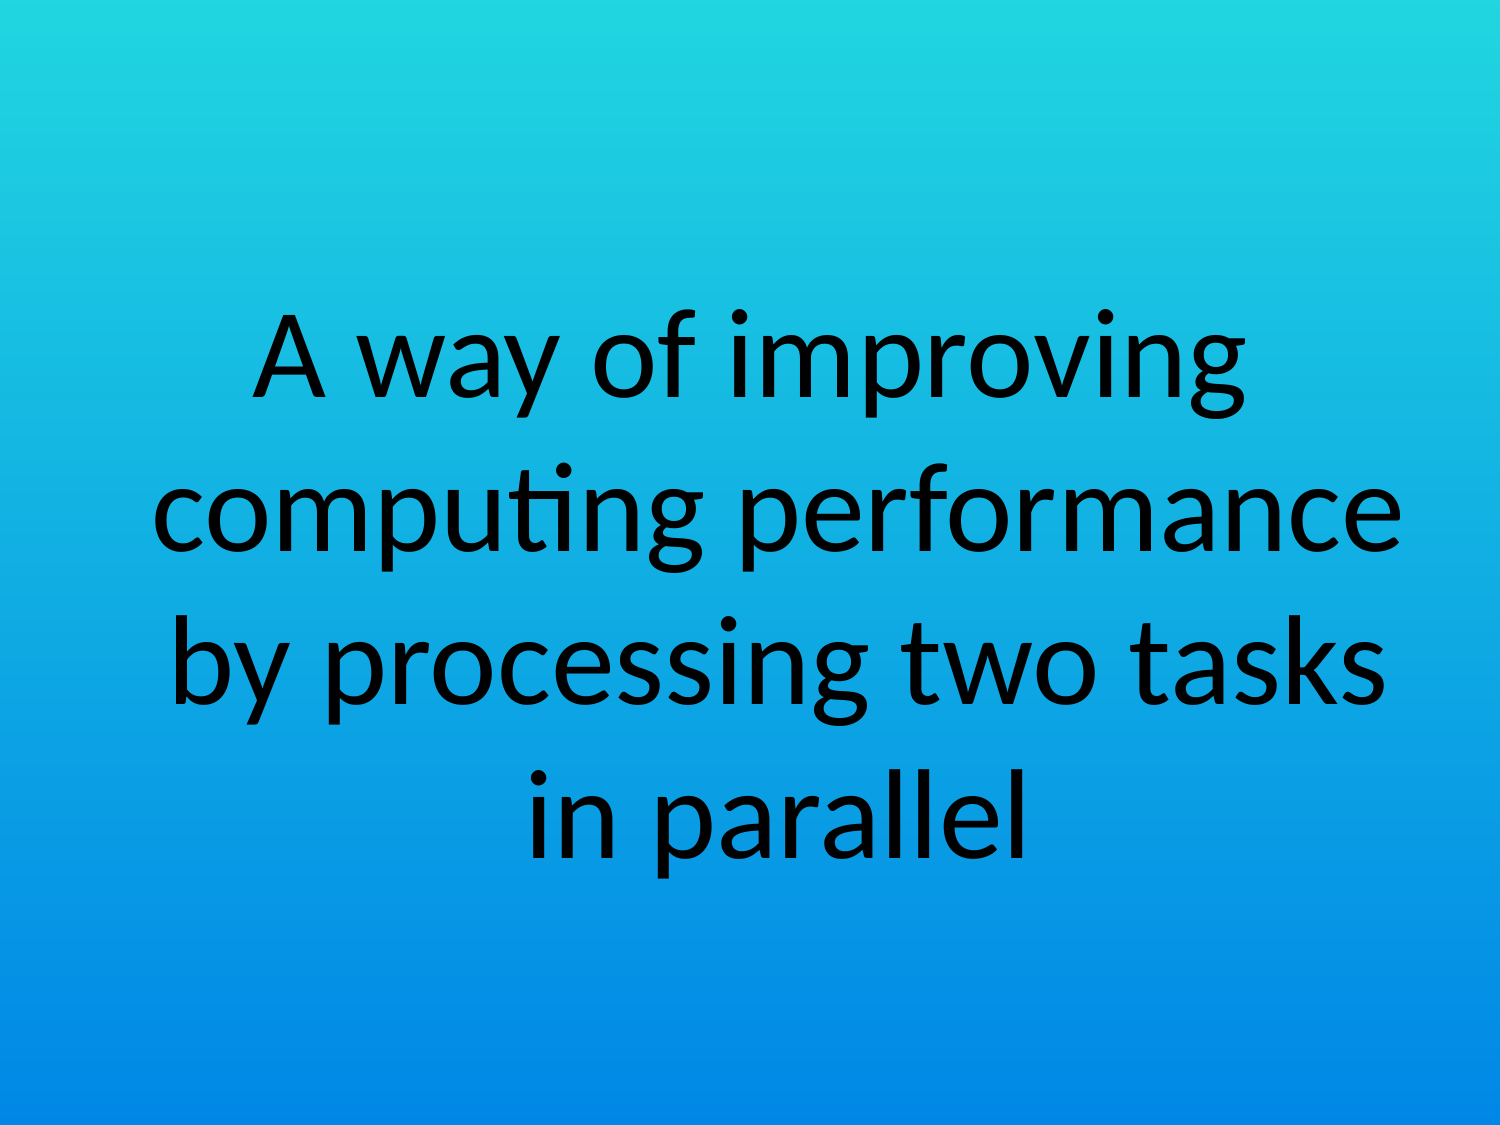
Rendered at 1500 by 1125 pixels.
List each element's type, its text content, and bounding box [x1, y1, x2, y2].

list A way of improving computing performance by processing two tasks in parallel [75, 262, 1425, 1005]
